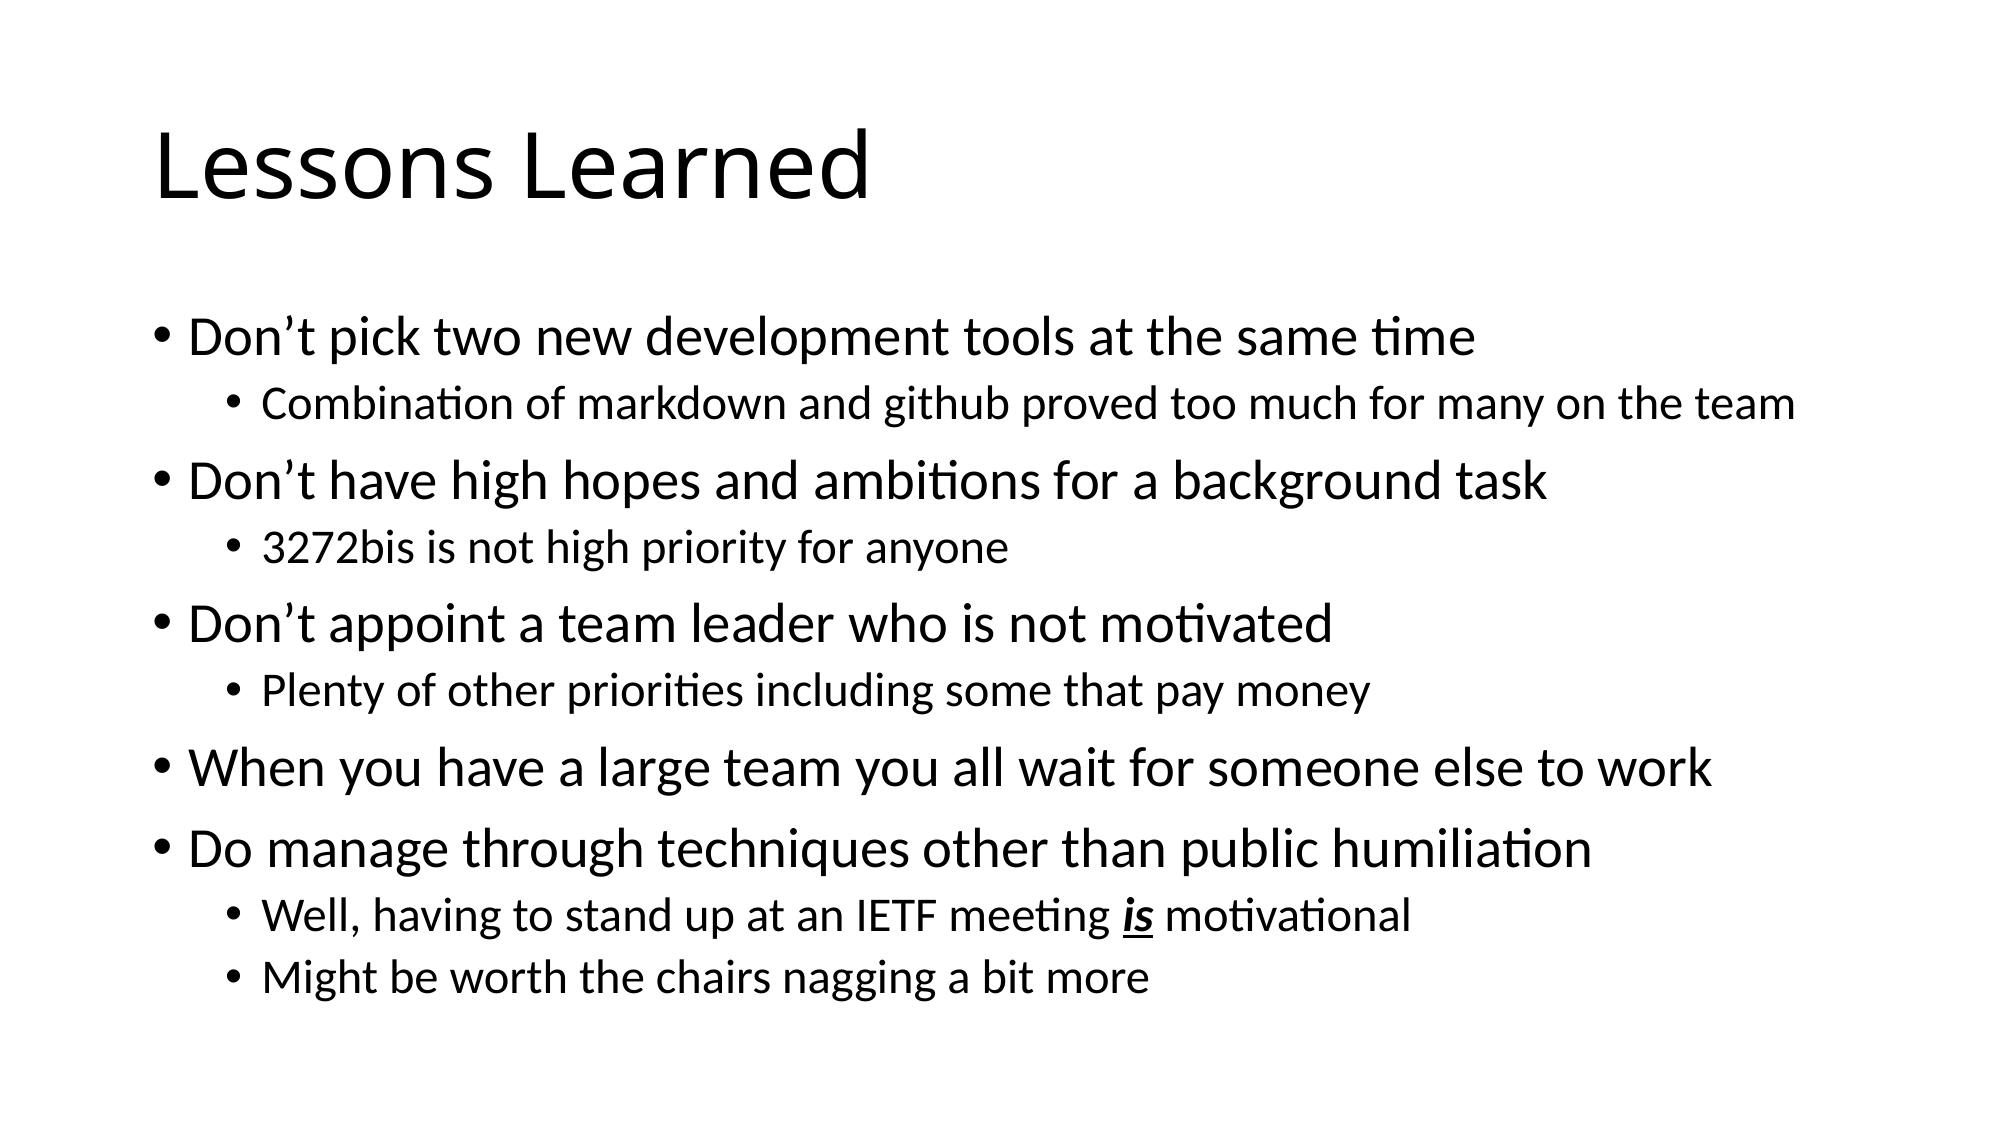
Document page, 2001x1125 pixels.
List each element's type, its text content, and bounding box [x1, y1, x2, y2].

list Don’t pick two new development tools at the same time Combination of markdown and github proved too much for many on the team Don’t have high hopes and ambitions for a background task 3272bis is not high priority for anyone Don’t appoint a team leader who is not motivated Plenty of other priorities including some that pay money When you have a large team you all wait for someone else to work Do manage through techniques other than public humiliation Well, having to stand up at an IETF meeting is motivational Might be worth the chairs nagging a bit more [137, 299, 1863, 1014]
title Lessons Learned [137, 59, 1863, 278]
